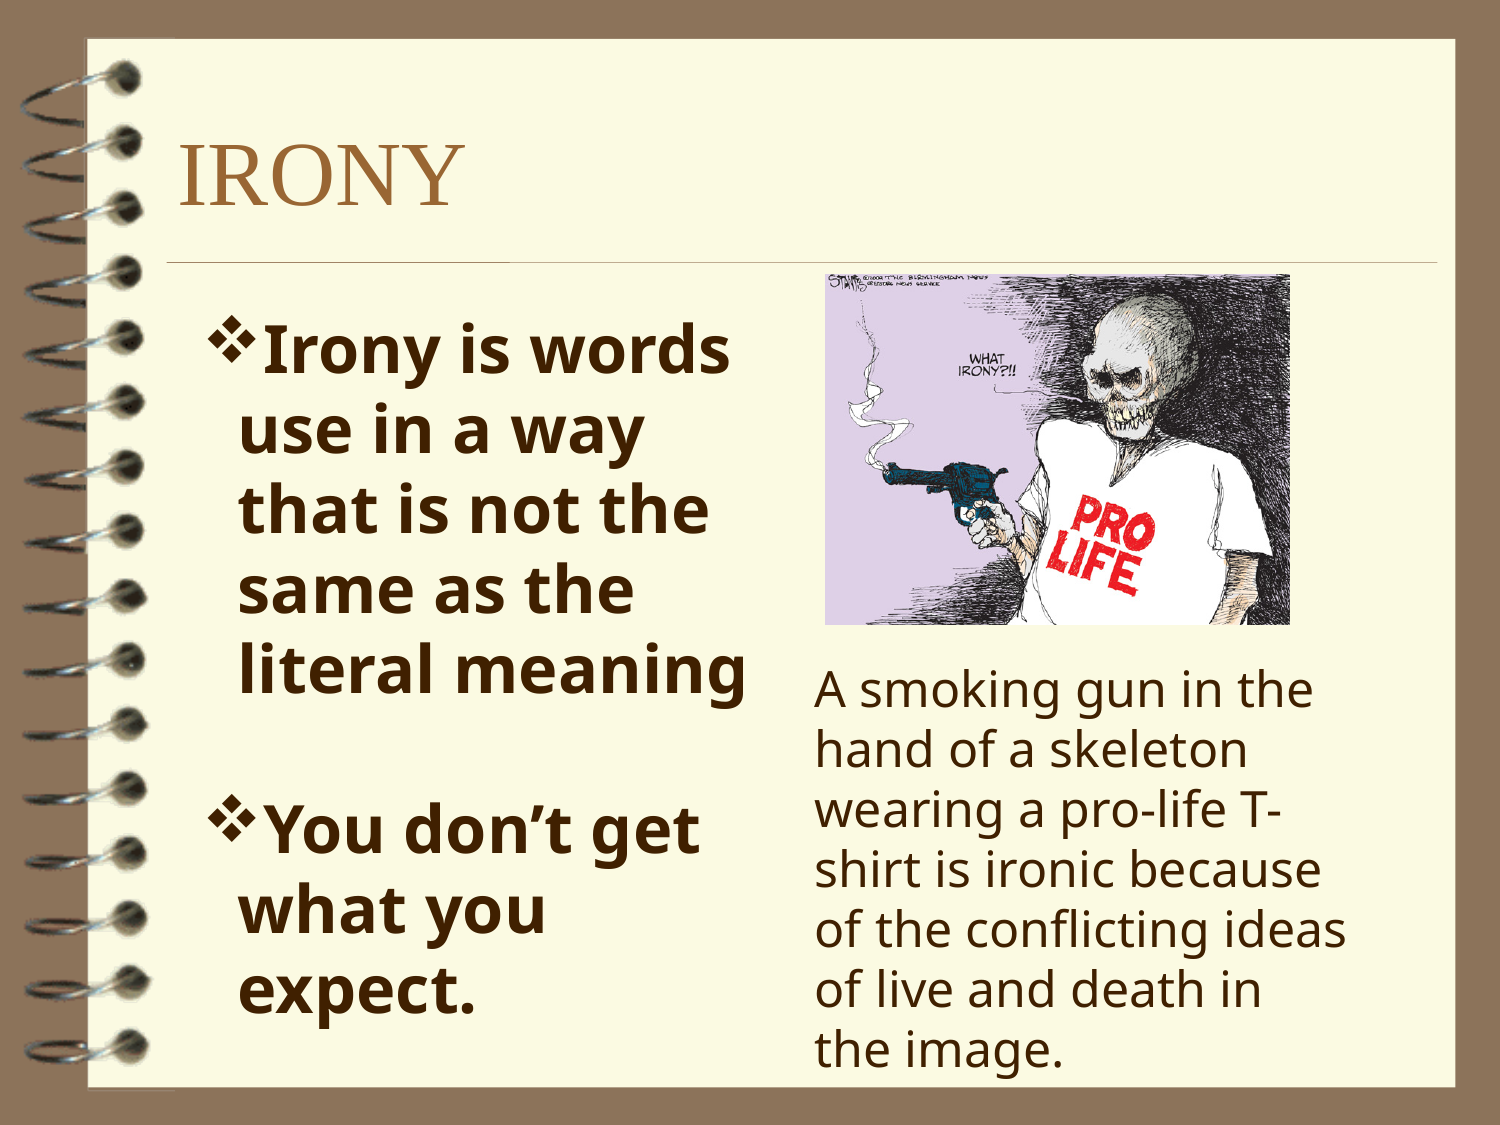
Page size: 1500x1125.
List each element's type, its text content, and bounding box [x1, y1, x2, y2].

text_box Irony is words use in a way that is not the same as the literal meaning You don’t get what you expect. [187, 299, 788, 1035]
text_box A smoking gun in the hand of a skeleton wearing a pro-life T-shirt is ironic because of the conflicting ideas of live and death in the image. [800, 649, 1363, 1085]
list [824, 274, 1290, 626]
title IRONY [162, 74, 1438, 263]
picture [0, 0, 175, 1125]
